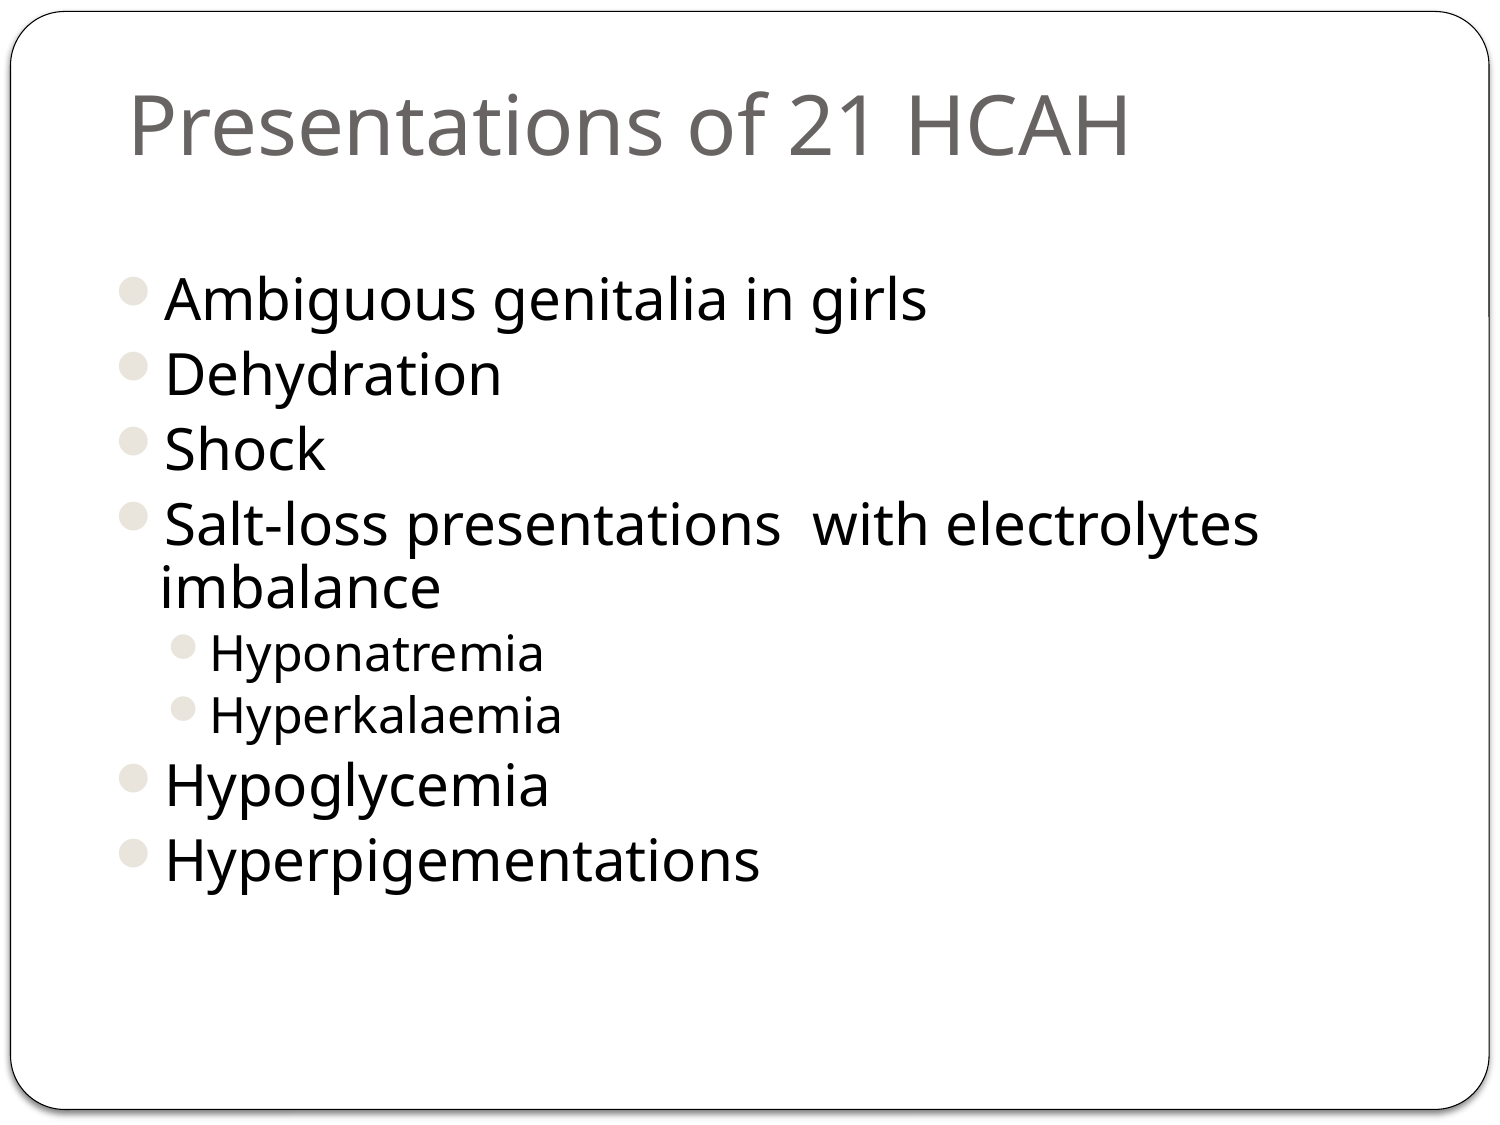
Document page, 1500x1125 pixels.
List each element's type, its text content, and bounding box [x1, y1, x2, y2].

list Ambiguous genitalia in girls Dehydration Shock Salt-loss presentations with electrolytes imbalance Hyponatremia Hyperkalaemia Hypoglycemia Hyperpigementations [99, 262, 1400, 1038]
title Presentations of 21 HCAH [112, 50, 1388, 188]
